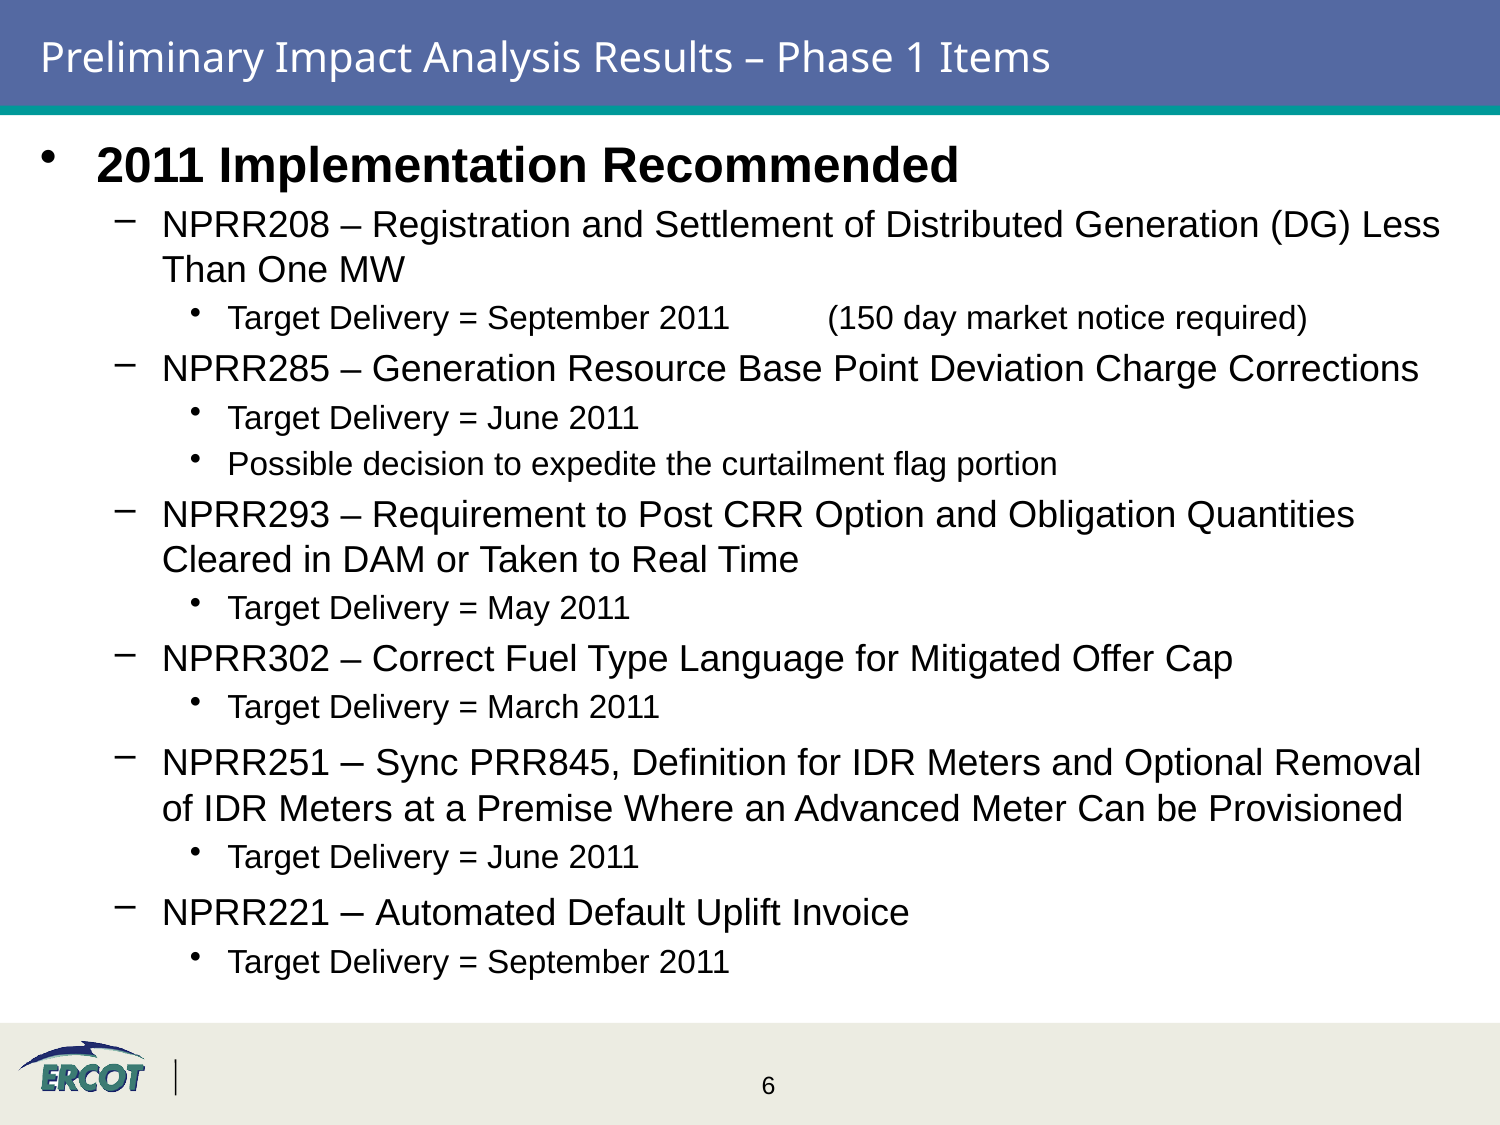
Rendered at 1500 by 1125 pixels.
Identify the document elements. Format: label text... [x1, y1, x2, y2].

list 2011 Implementation Recommended NPRR208 – Registration and Settlement of Distributed Generation (DG) Less Than One MW Target Delivery = September 2011 (150 day market notice required) NPRR285 – Generation Resource Base Point Deviation Charge Corrections Target Delivery = June 2011 Possible decision to expedite the curtailment flag portion NPRR293 – Requirement to Post CRR Option and Obligation Quantities Cleared in DAM or Taken to Real Time Target Delivery = May 2011 NPRR302 – Correct Fuel Type Language for Mitigated Offer Cap Target Delivery = March 2011 NPRR251 – Sync PRR845, Definition for IDR Meters and Optional Removal of IDR Meters at a Premise Where an Advanced Meter Can be Provisioned Target Delivery = June 2011 NPRR221 – Automated Default Uplift Invoice Target Delivery = September 2011 [24, 124, 1476, 1026]
picture [10, 1031, 151, 1111]
title Preliminary Impact Analysis Results – Phase 1 Items [24, 0, 1338, 113]
